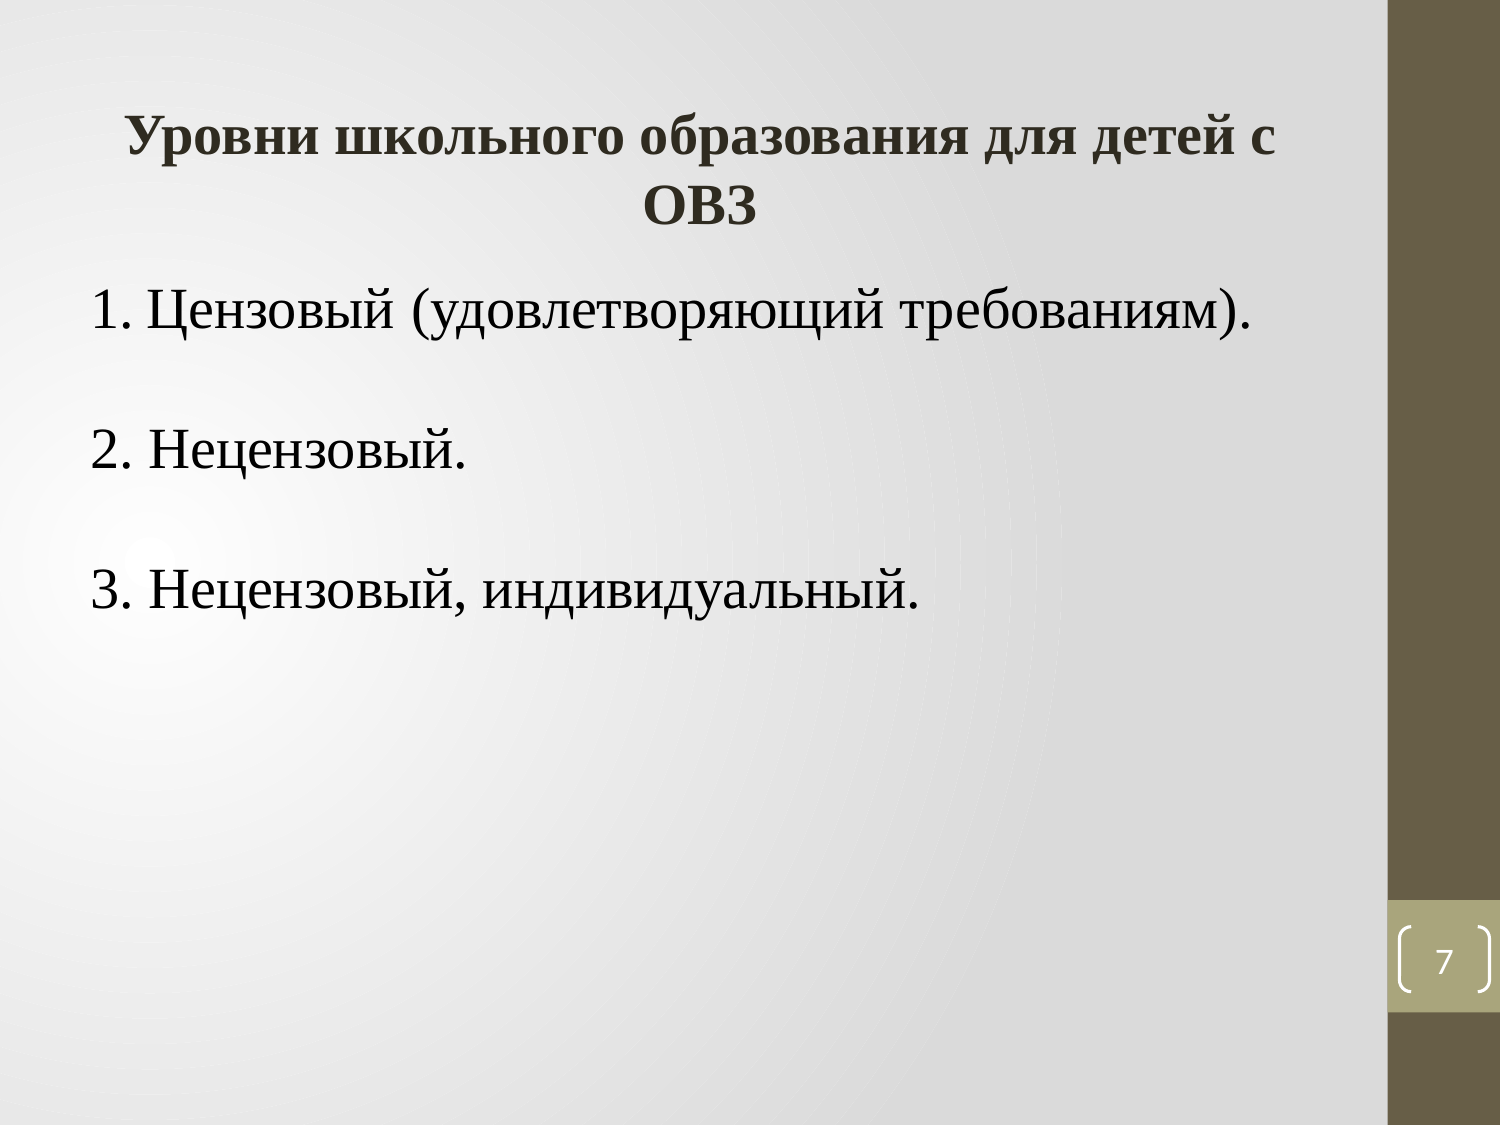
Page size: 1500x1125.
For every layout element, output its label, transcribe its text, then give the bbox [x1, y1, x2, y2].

title Уровни школьного образования для детей с ОВЗ [75, 50, 1325, 213]
slide_number 7 [1397, 925, 1492, 994]
list Цензовый (удовлетворяющий требованиям). 2. Нецензовый. 3. Нецензовый, индивидуальный. [75, 262, 1325, 1050]
